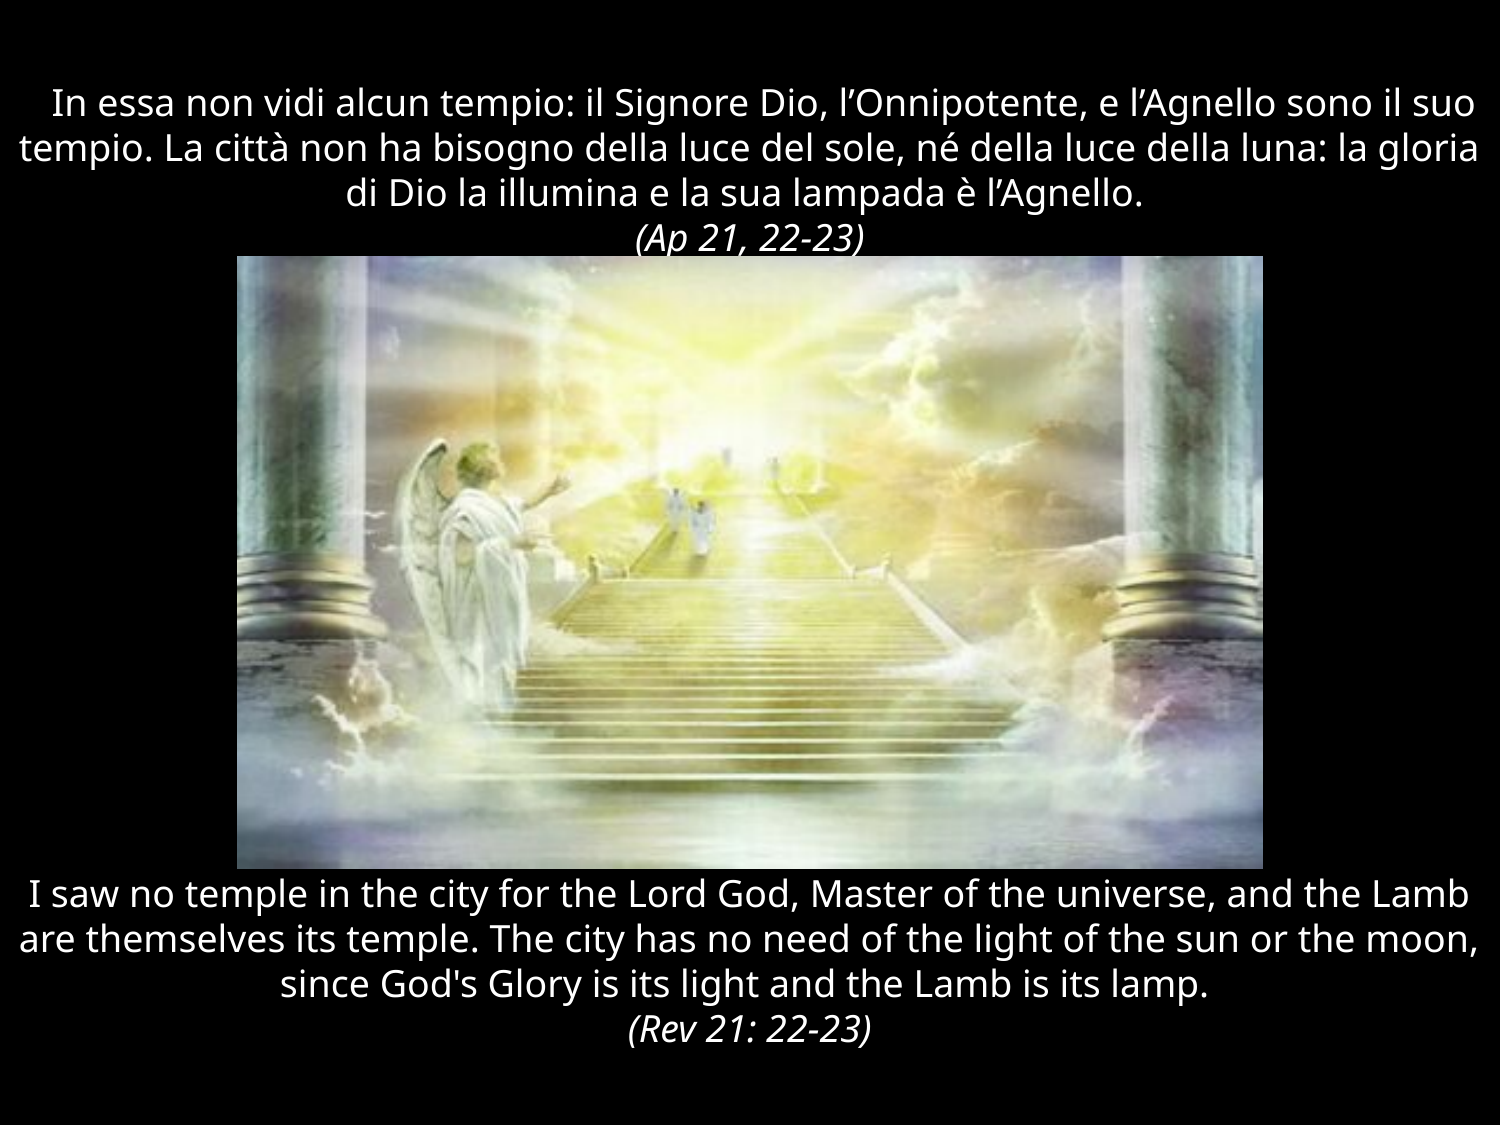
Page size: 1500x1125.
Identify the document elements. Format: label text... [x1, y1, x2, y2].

title In essa non vidi alcun tempio: il Signore Dio, l’Onnipotente, e l’Agnello sono il suo tempio. La città non ha bisogno della luce del sole, né della luce della luna: la gloria di Dio la illumina e la sua lampada è l’Agnello. (Ap 21, 22-23) [0, 62, 1500, 275]
picture [237, 256, 1263, 869]
text_box I saw no temple in the city for the Lord God, Master of the universe, and the Lamb are themselves its temple. The city has no need of the light of the sun or the moon, since God's Glory is its light and the Lamb is its lamp. (Rev 21: 22-23) [0, 862, 1500, 1058]
